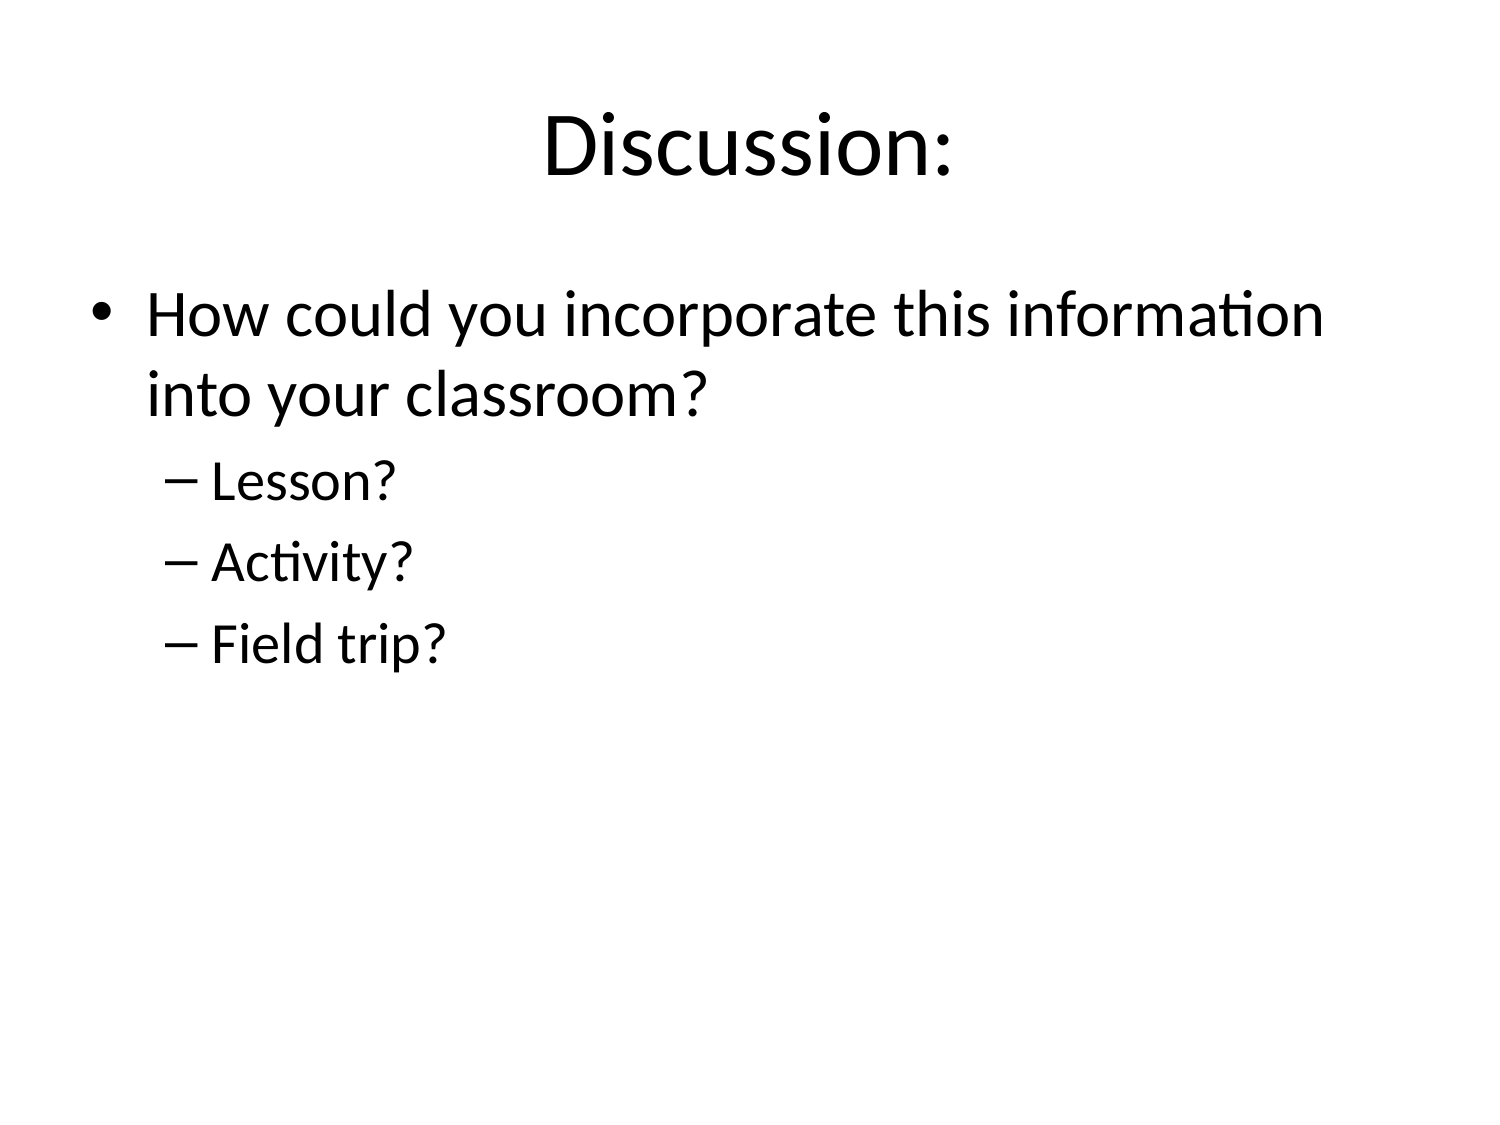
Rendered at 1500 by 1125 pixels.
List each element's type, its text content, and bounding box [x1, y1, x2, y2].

list How could you incorporate this information into your classroom? Lesson? Activity? Field trip? [75, 262, 1425, 1005]
title Discussion: [75, 45, 1425, 233]
